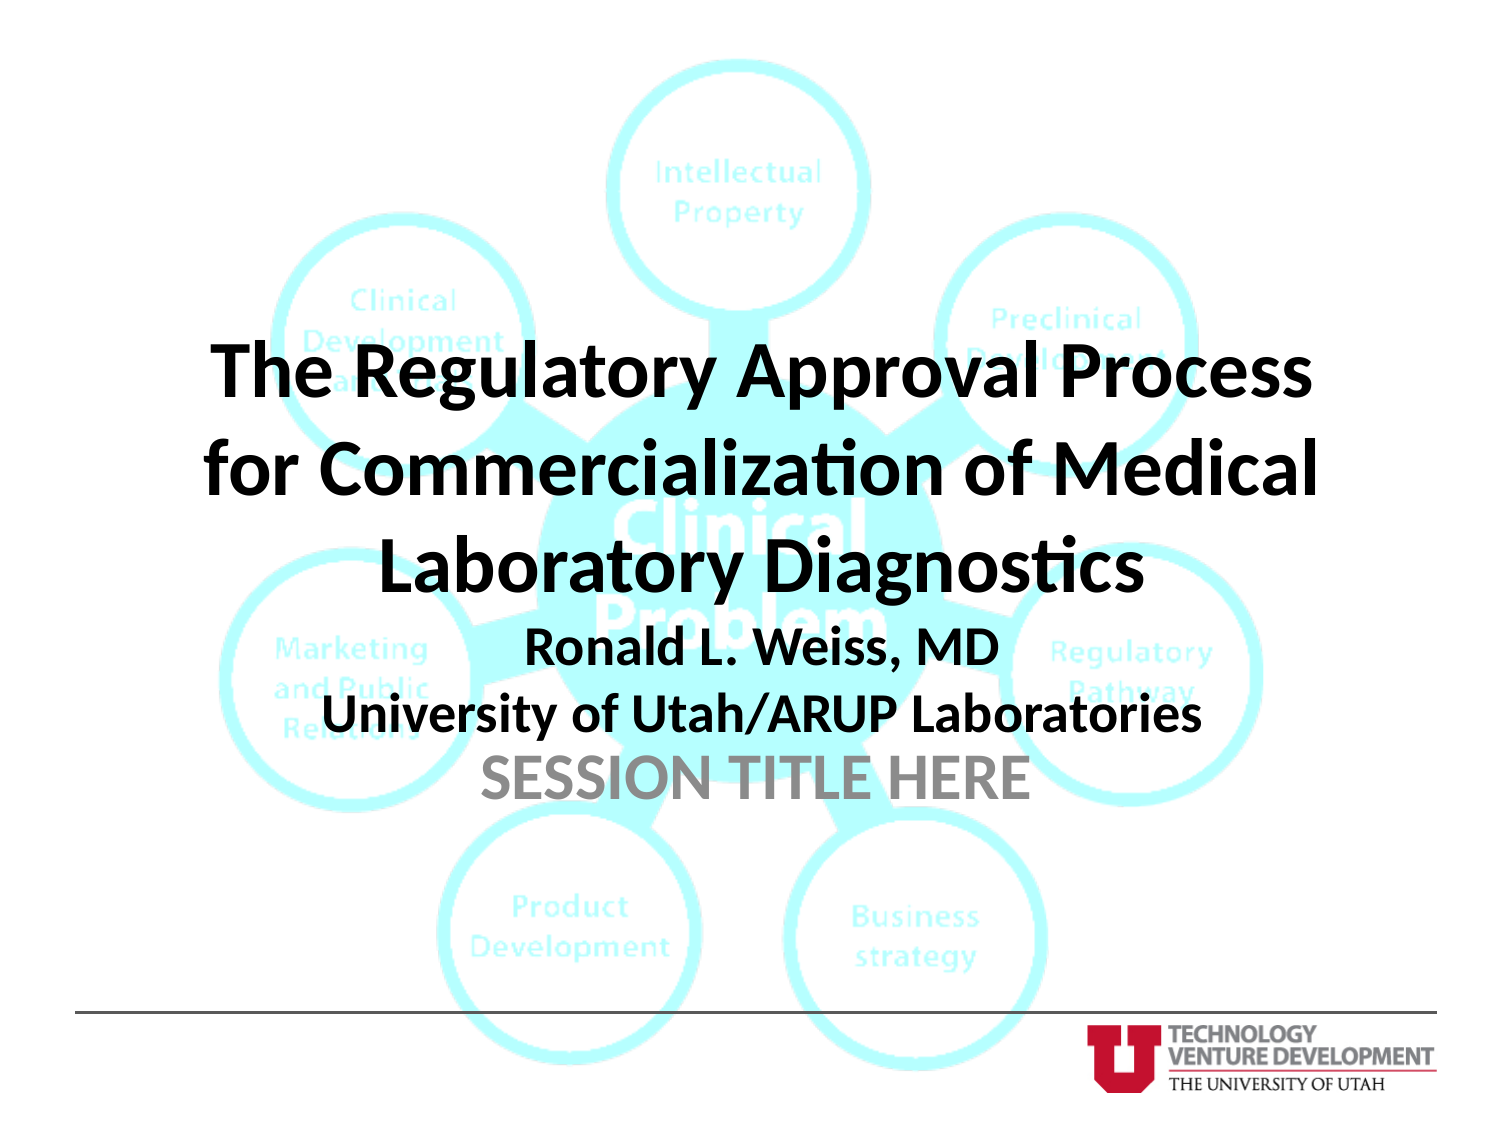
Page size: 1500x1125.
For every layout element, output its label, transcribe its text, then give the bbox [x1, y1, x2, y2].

title The Regulatory Approval Process for Commercialization of Medical Laboratory Diagnostics Ronald L. Weiss, MD University of Utah/ARUP Laboratories [149, 237, 1376, 824]
picture [1087, 1024, 1438, 1093]
